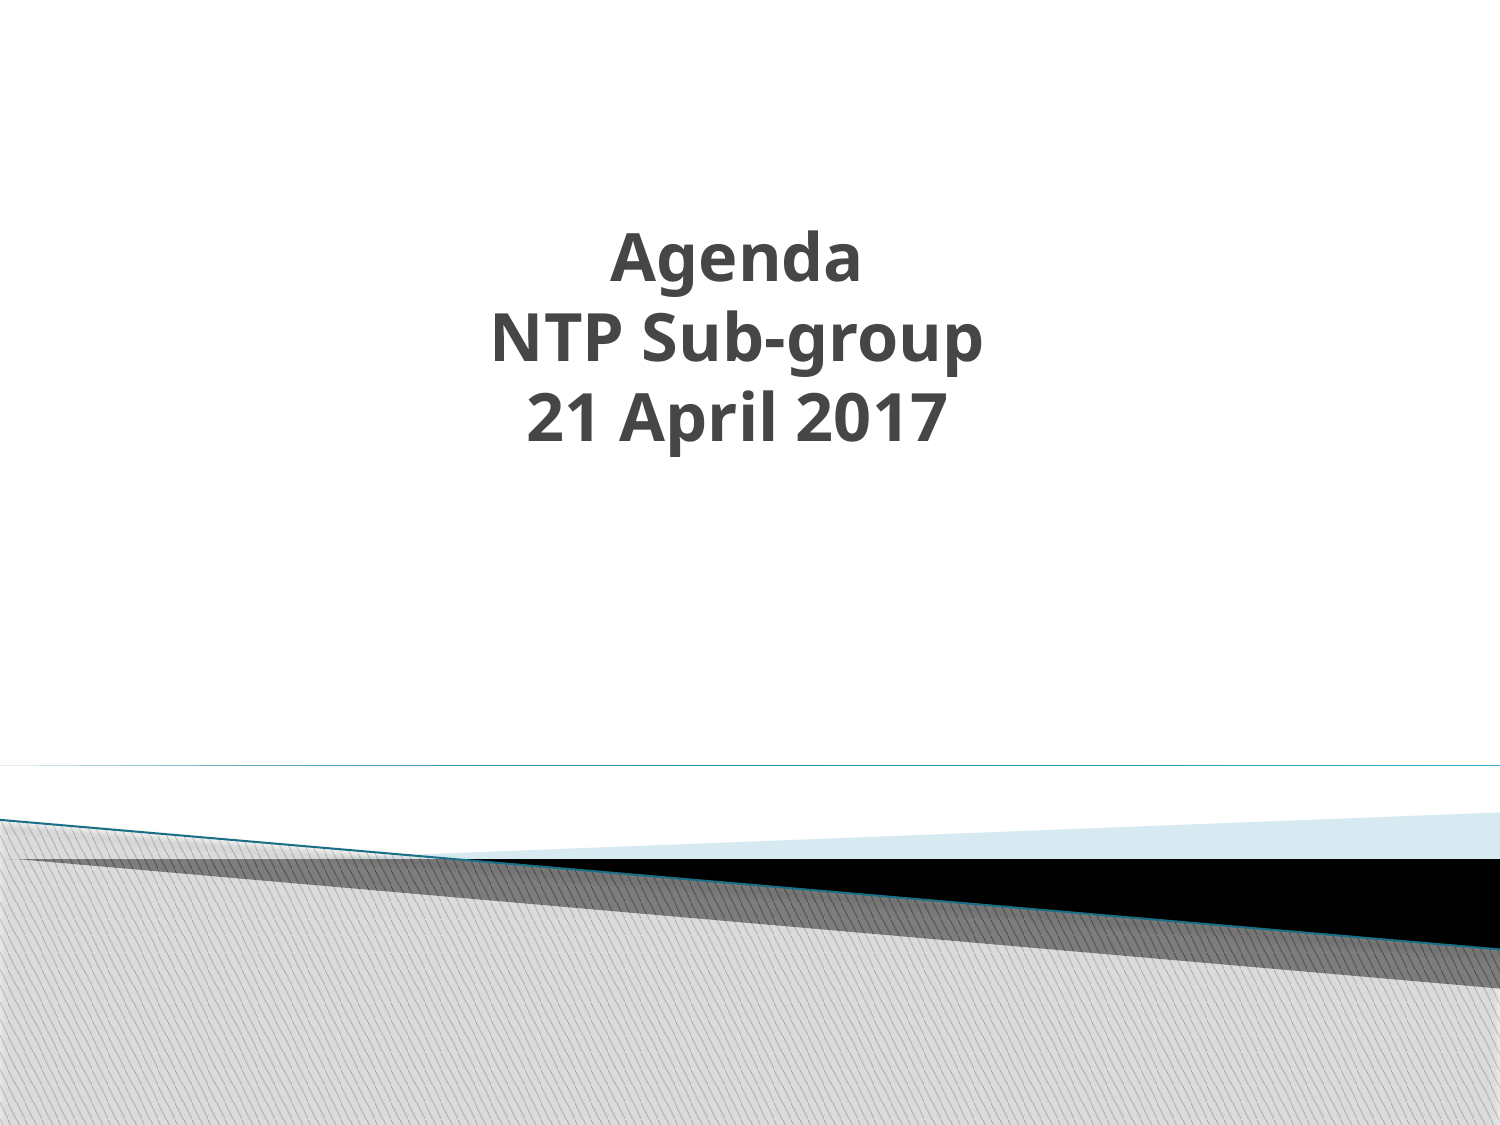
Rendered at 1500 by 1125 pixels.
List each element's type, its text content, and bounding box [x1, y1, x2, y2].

picture [5, 859, 1500, 989]
title Agenda NTP Sub-group 21 April 2017 [99, 200, 1375, 463]
